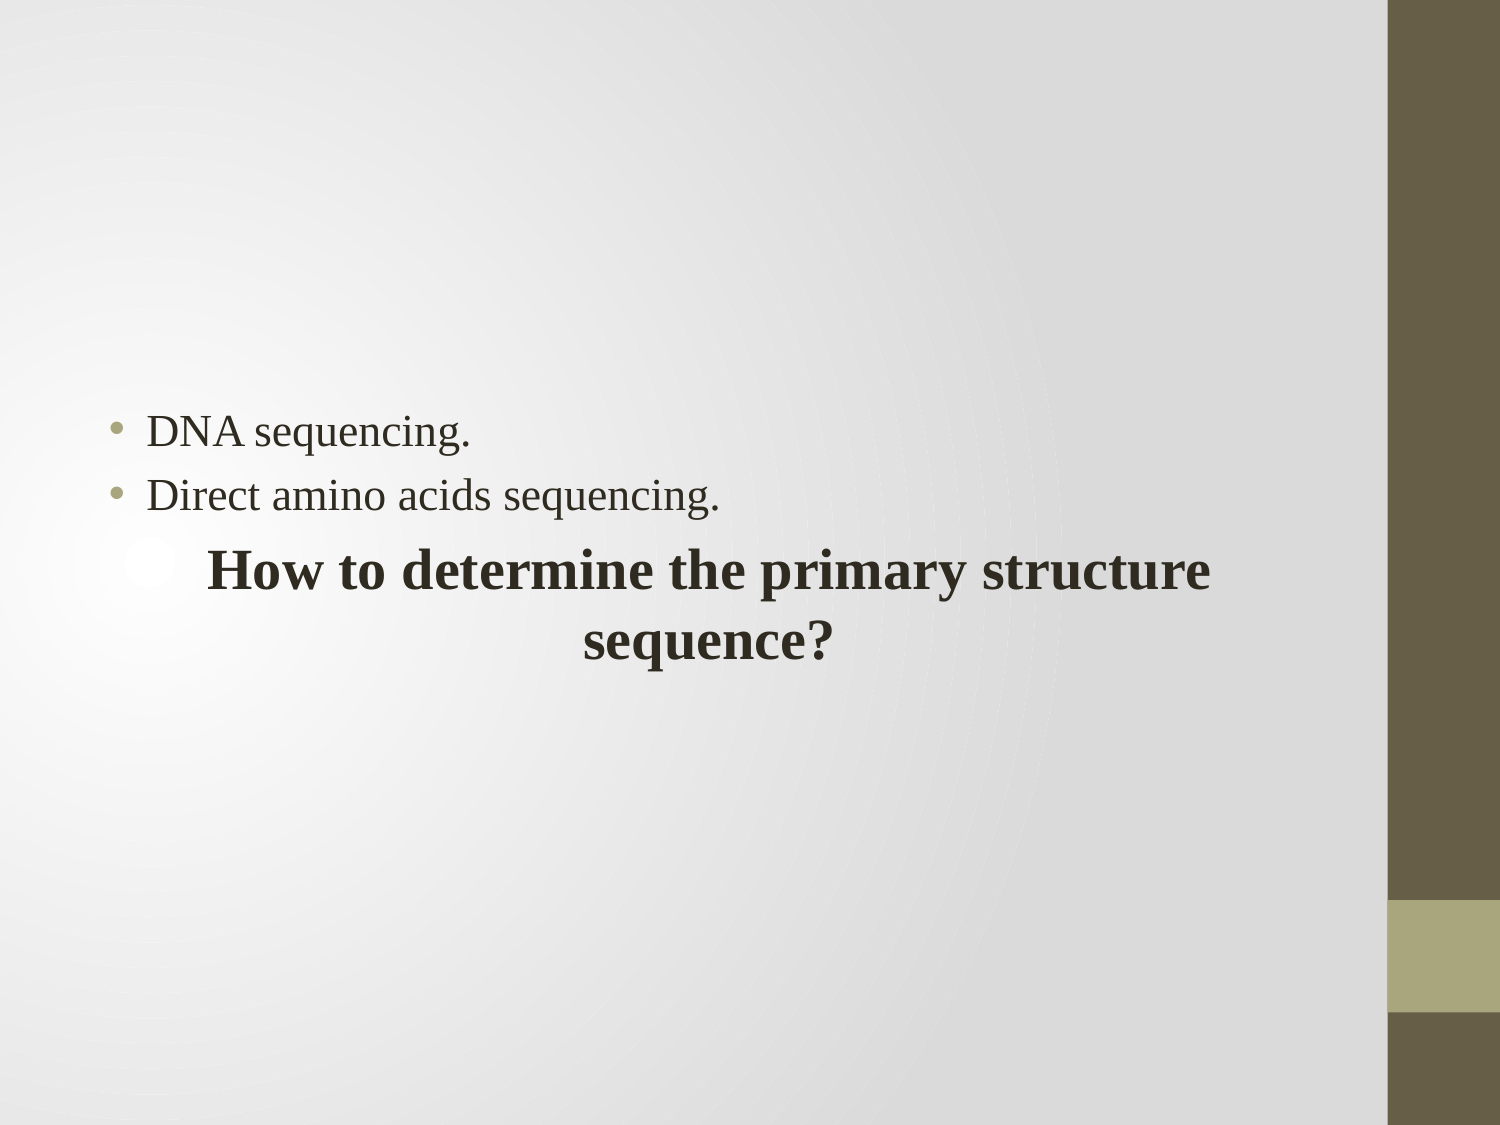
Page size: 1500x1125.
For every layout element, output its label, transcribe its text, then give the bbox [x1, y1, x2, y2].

list DNA sequencing. Direct amino acids sequencing. How to determine the primary structure sequence? [75, 200, 1325, 989]
